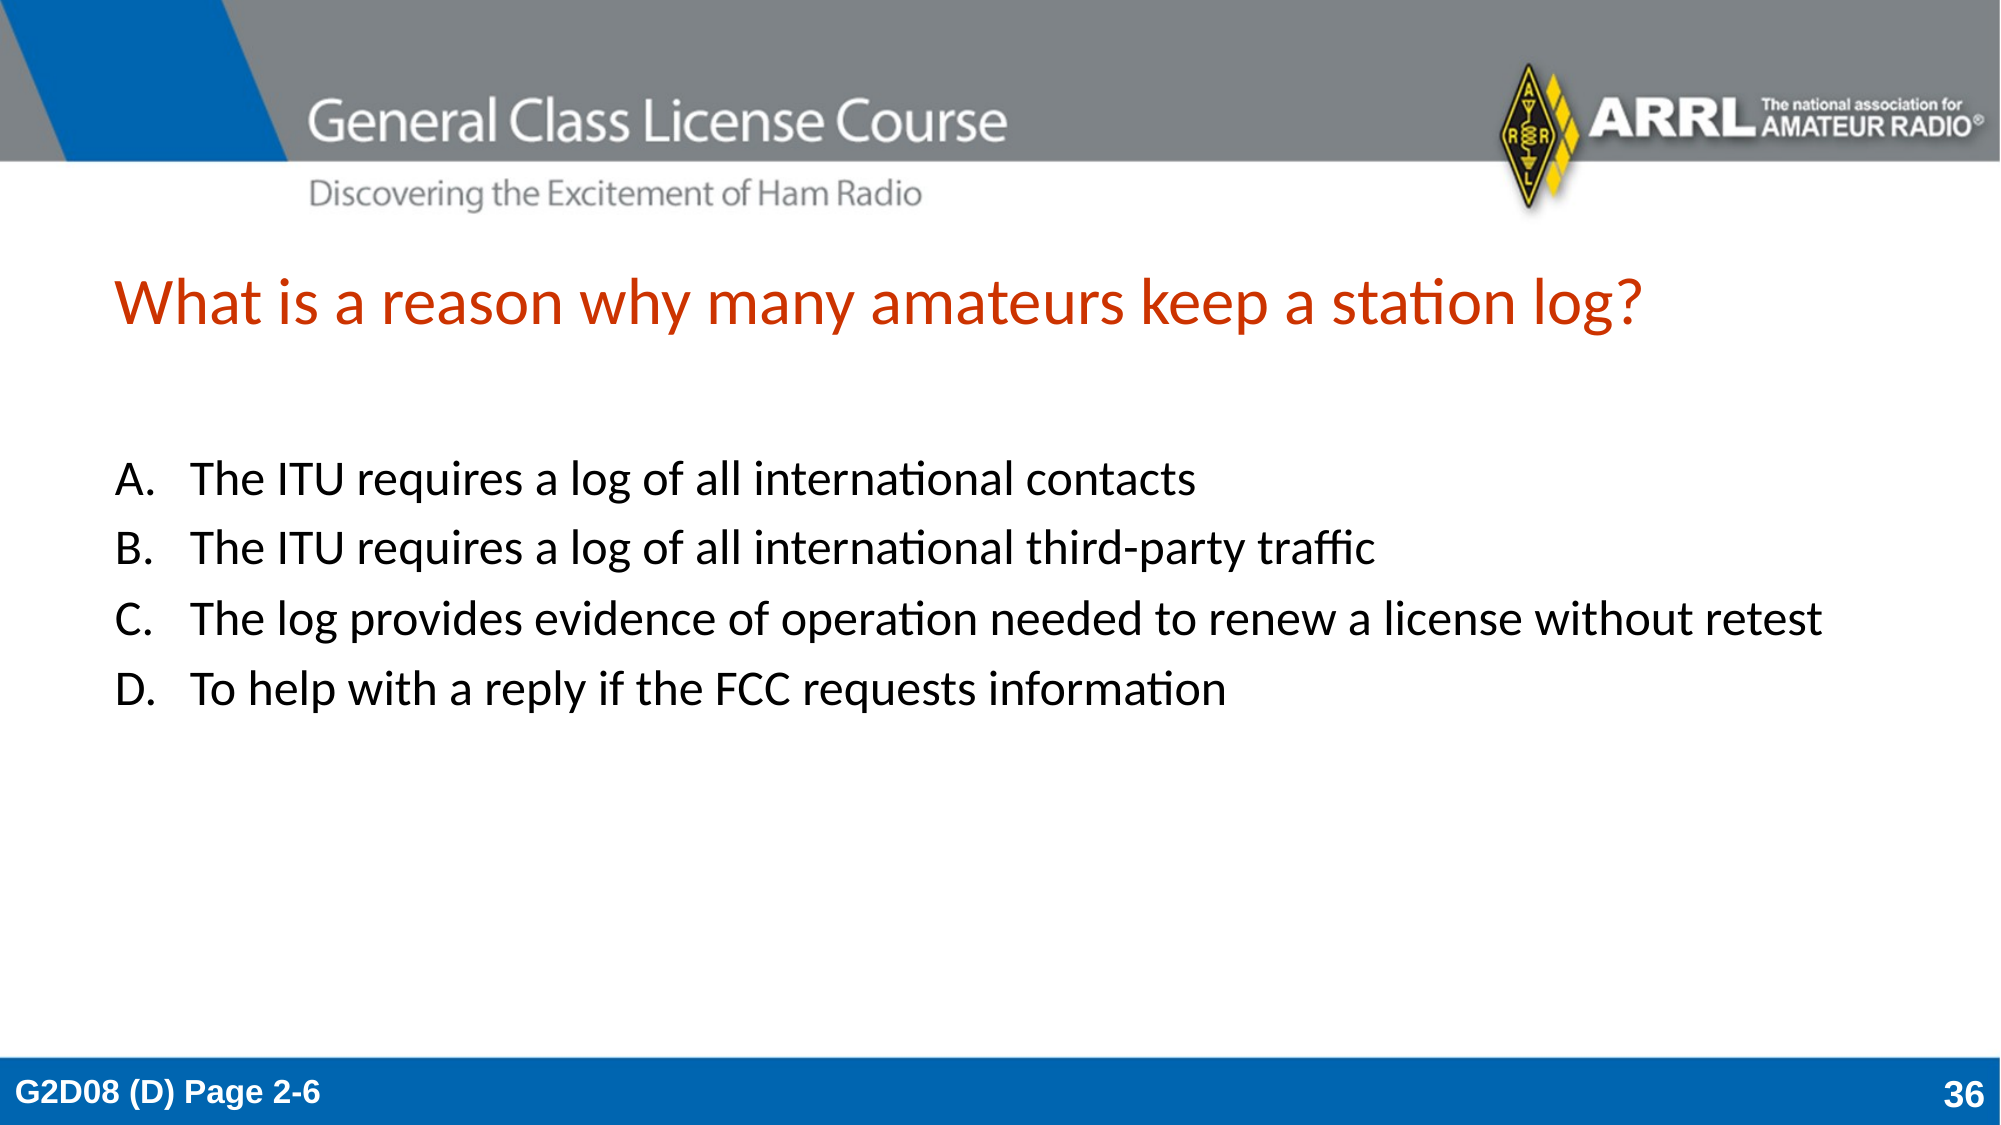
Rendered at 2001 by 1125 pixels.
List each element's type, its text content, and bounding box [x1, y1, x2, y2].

text_box 36 [1875, 1062, 2000, 1123]
picture [0, 0, 2001, 1125]
text_box G2D08 (D) Page 2-6 [0, 1062, 1313, 1118]
title What is a reason why many amateurs keep a station log? [99, 249, 1900, 388]
list The ITU requires a log of all international contacts The ITU requires a log of all international third-party traffic The log provides evidence of operation needed to renew a license without retest To help with a reply if the FCC requests information [99, 437, 1900, 1005]
